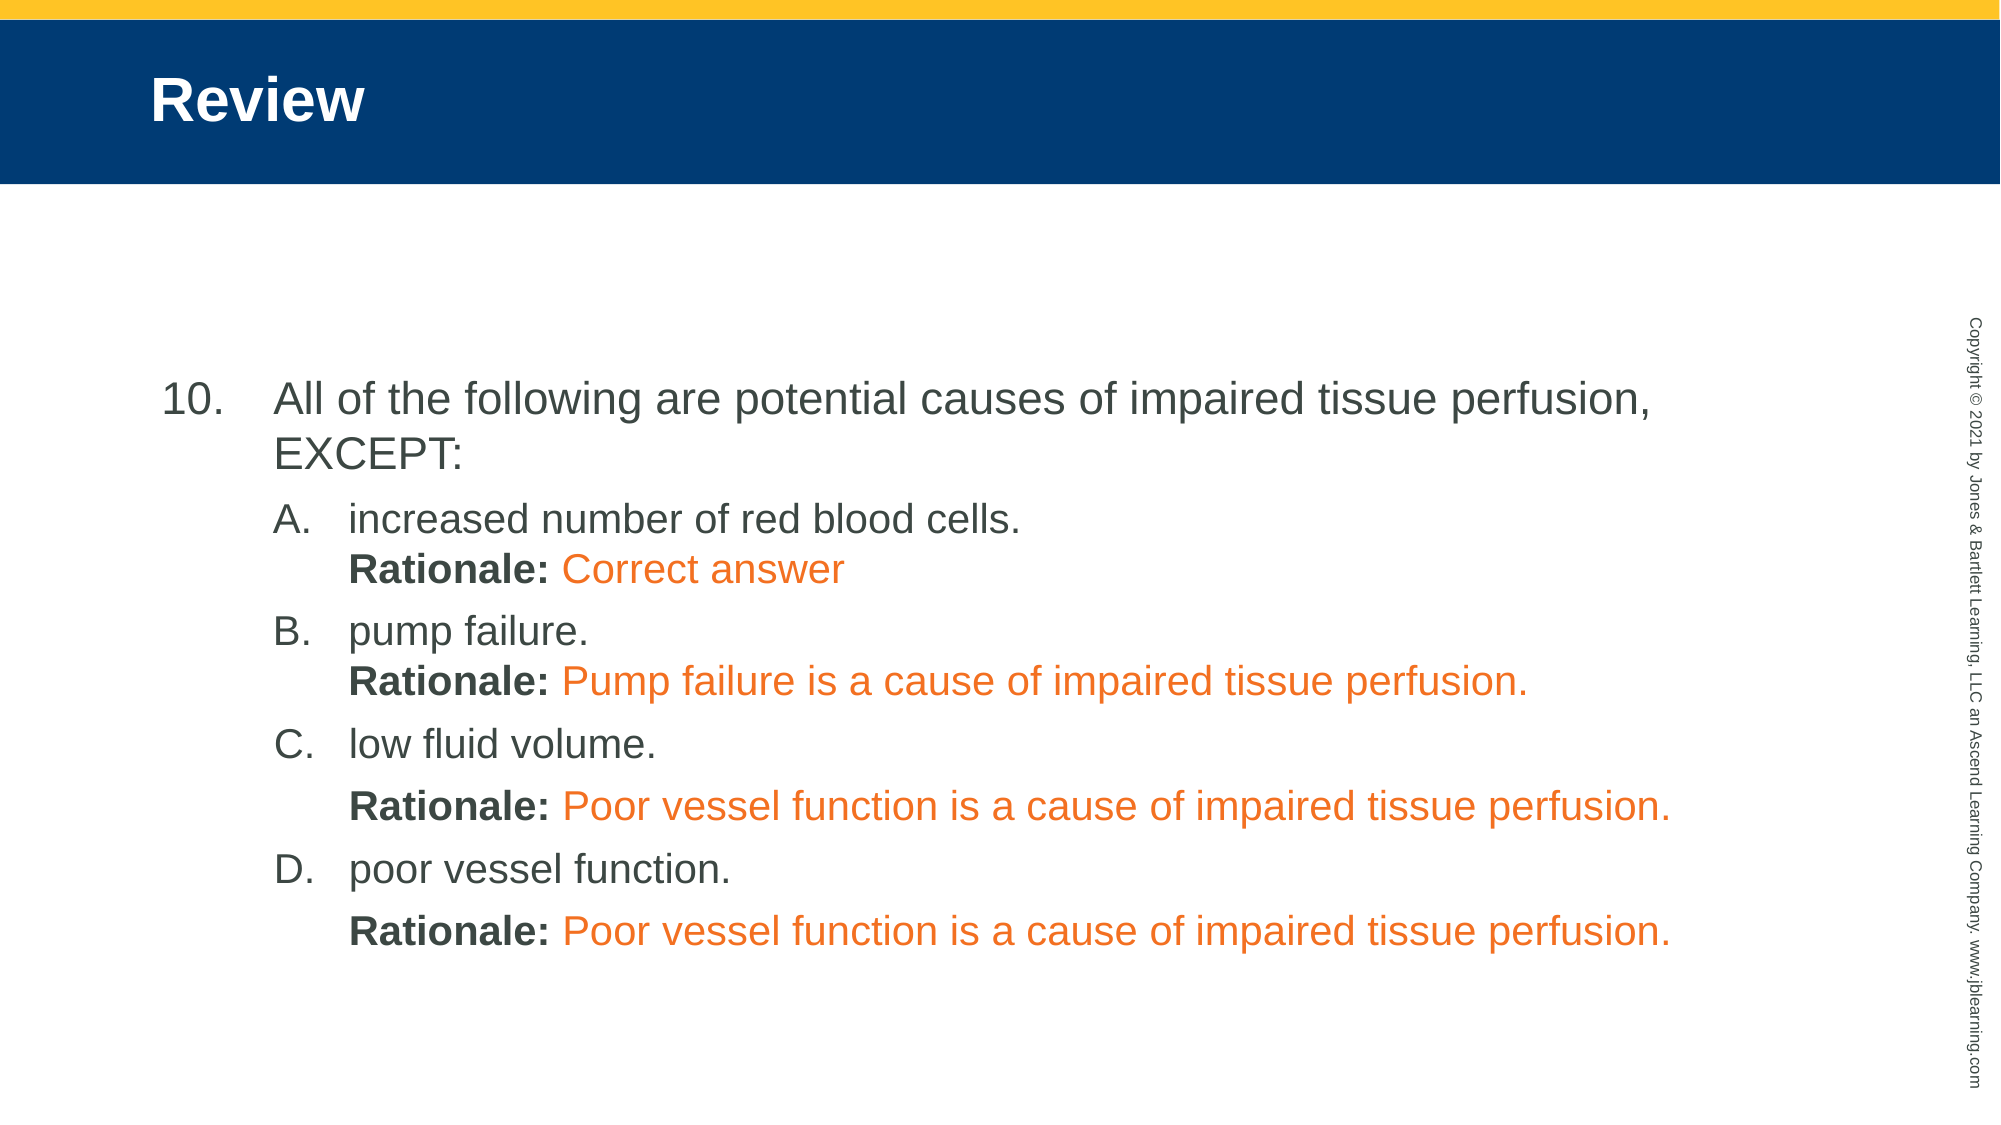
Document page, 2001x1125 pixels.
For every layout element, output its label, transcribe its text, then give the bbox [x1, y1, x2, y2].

title Review [0, 19, 2000, 185]
list All of the following are potential causes of impaired tissue perfusion, EXCEPT: increased number of red blood cells. Rationale: Correct answer pump failure. Rationale: Pump failure is a cause of impaired tissue perfusion. low fluid volume. Rationale: Poor vessel function is a cause of impaired tissue perfusion. poor vessel function. Rationale: Poor vessel function is a cause of impaired tissue perfusion. [146, 361, 1859, 1016]
